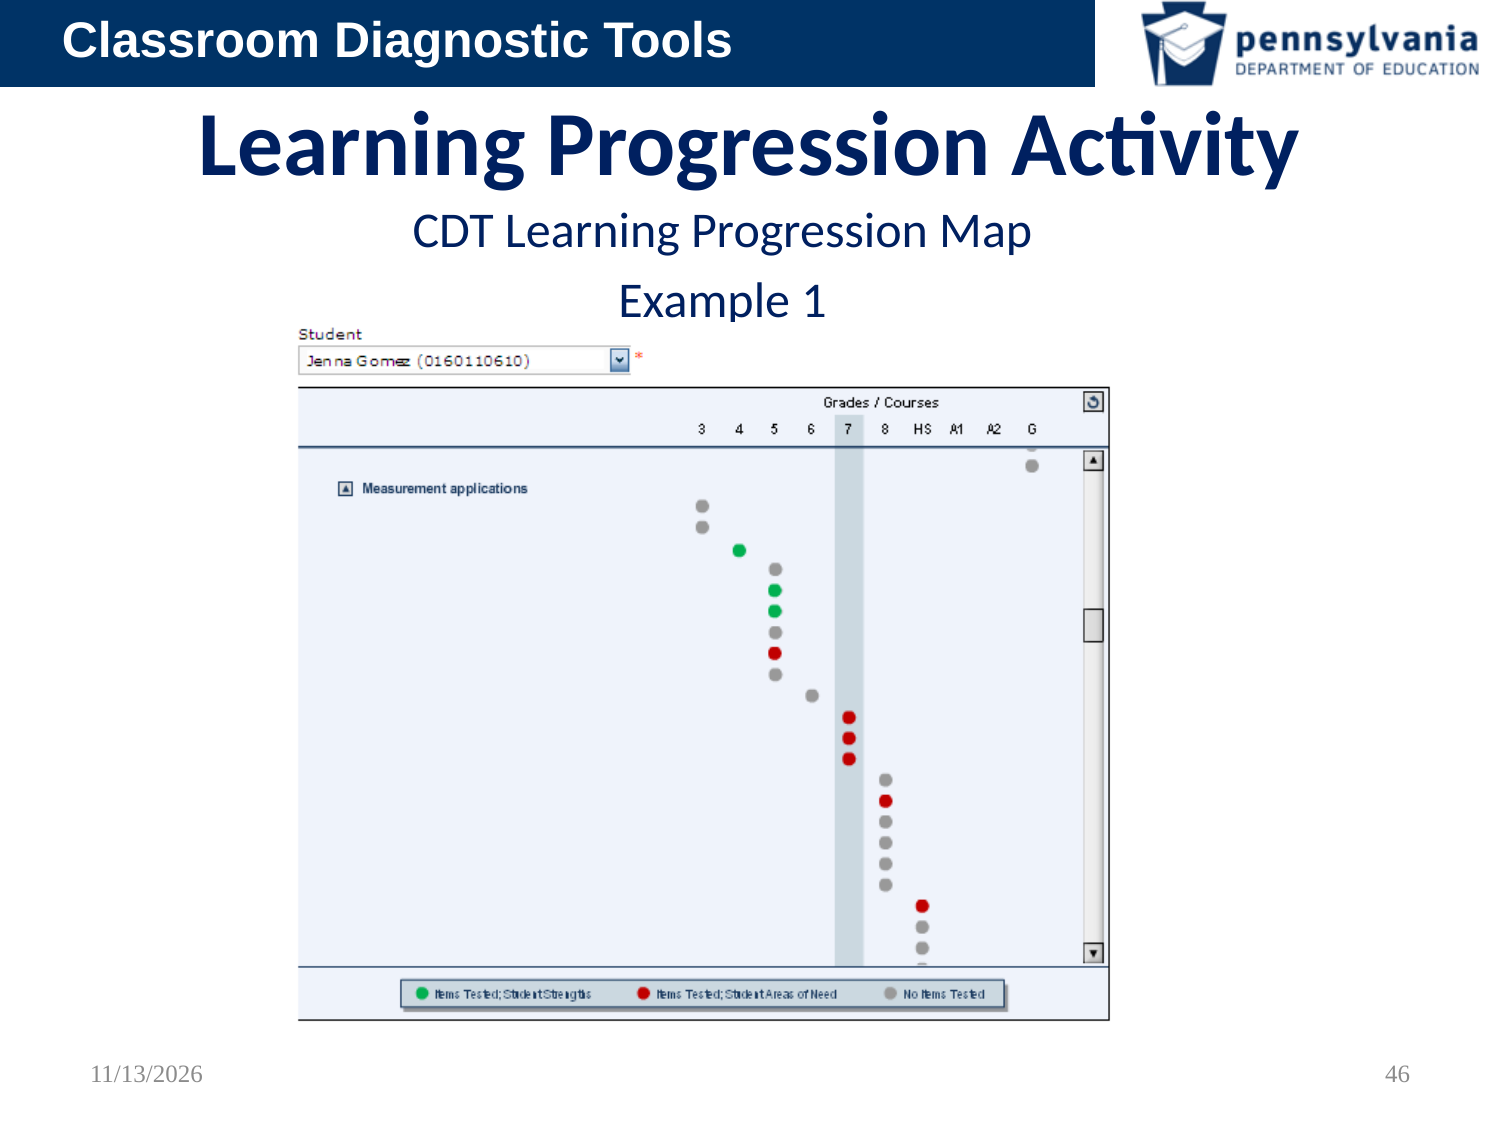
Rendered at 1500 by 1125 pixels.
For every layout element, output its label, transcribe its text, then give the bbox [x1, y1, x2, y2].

slide_number 46 [1074, 1042, 1425, 1103]
list CDT Learning Progression Map Example 1 [390, 203, 1055, 320]
picture [1134, 0, 1485, 90]
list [291, 321, 1113, 1028]
title Learning Progression Activity [74, 44, 1426, 233]
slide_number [75, 1042, 425, 1103]
